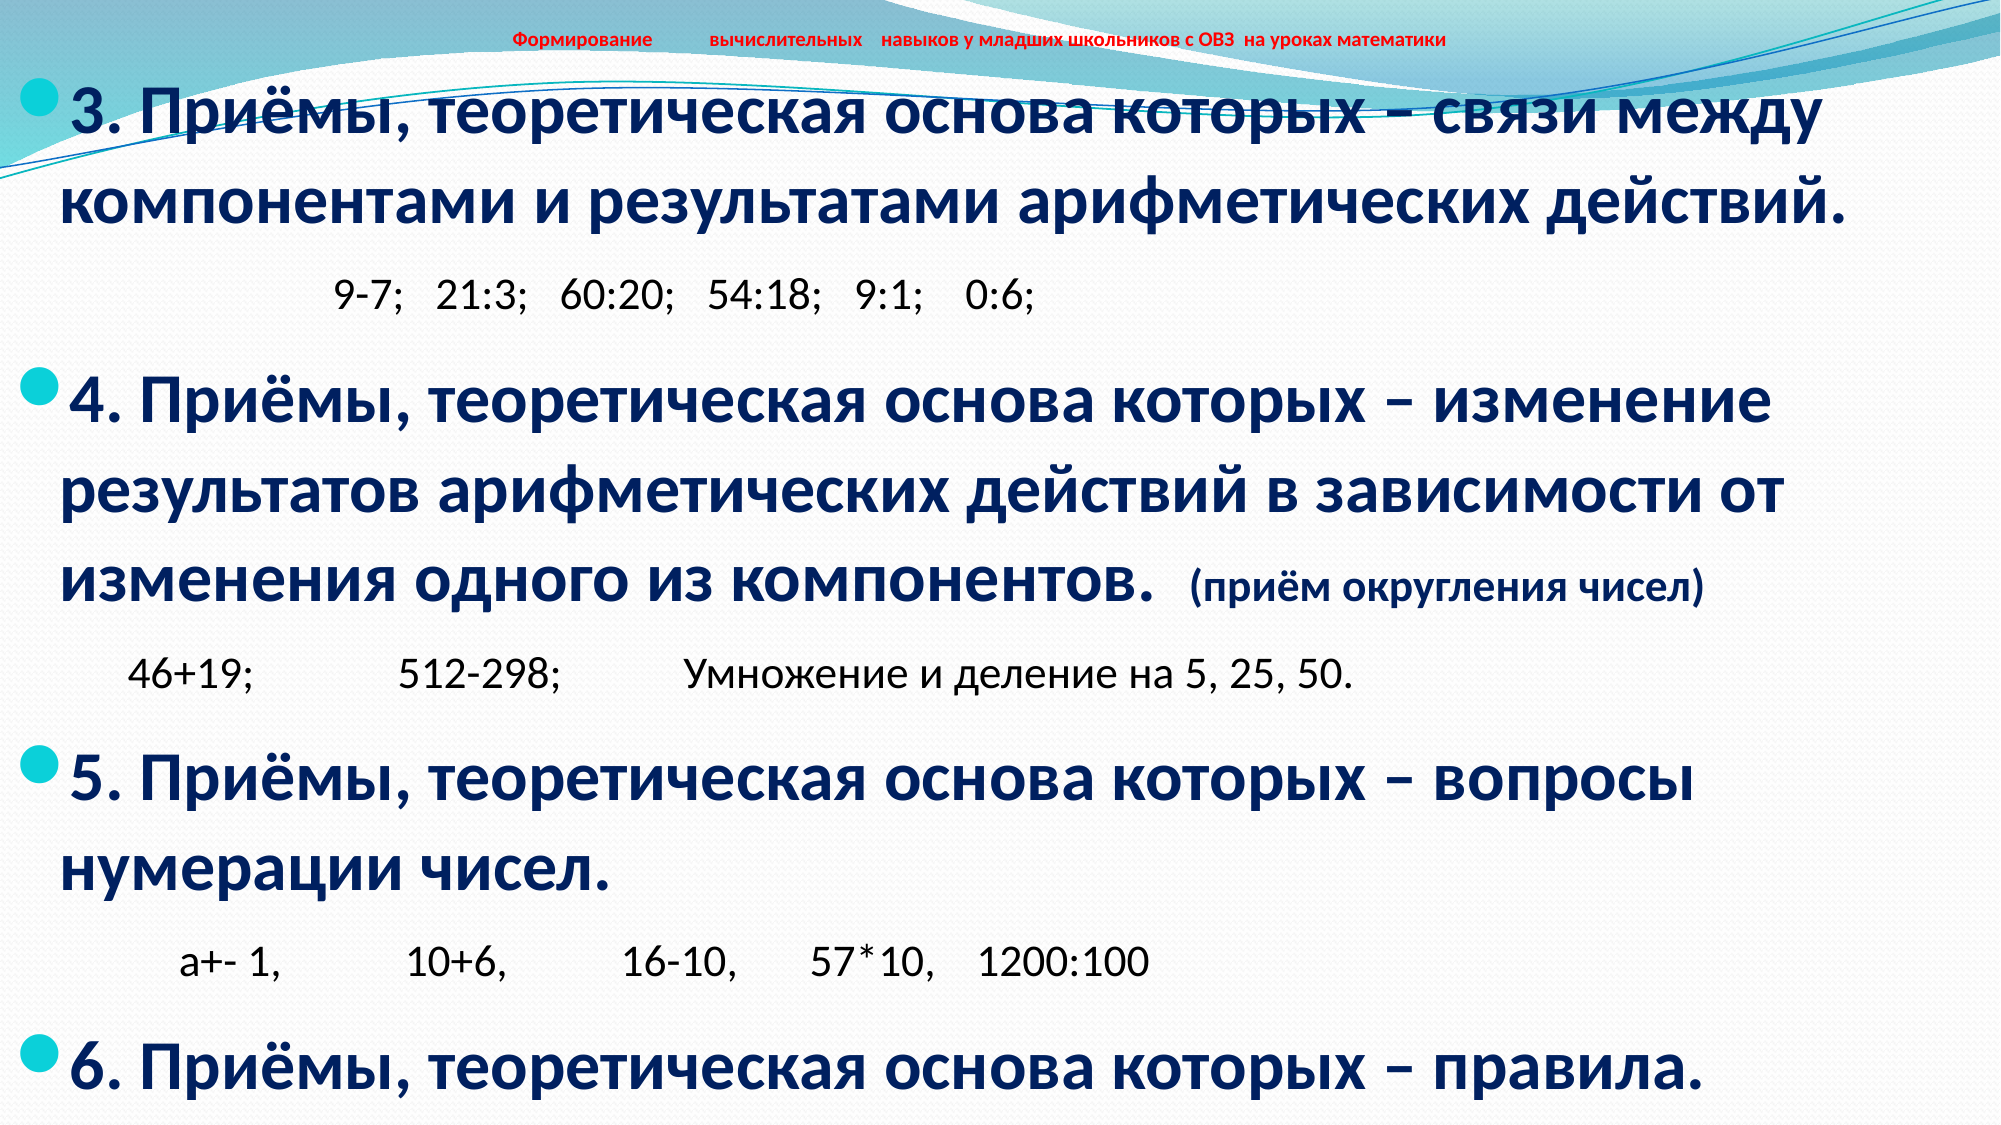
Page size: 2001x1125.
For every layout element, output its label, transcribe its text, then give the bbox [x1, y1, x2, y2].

title Формирование вычислительных навыков у младших школьников с ОВЗ на уроках математики [137, 0, 1863, 50]
list 3. Приёмы, теоретическая основа которых – связи между компонентами и результатами арифметических действий. 9-7; 21:3; 60:20; 54:18; 9:1; 0:6; 4. Приёмы, теоретическая основа которых – изменение результатов арифметических действий в зависимости от изменения одного из компонентов. (приём округления чисел) 46+19; 512-298; Умножение и деление на 5, 25, 50. 5. Приёмы, теоретическая основа которых – вопросы нумерации чисел. а+- 1, 10+6, 16-10, 57*10, 1200:100 6. Приёмы, теоретическая основа которых – правила. [0, 50, 2000, 1125]
